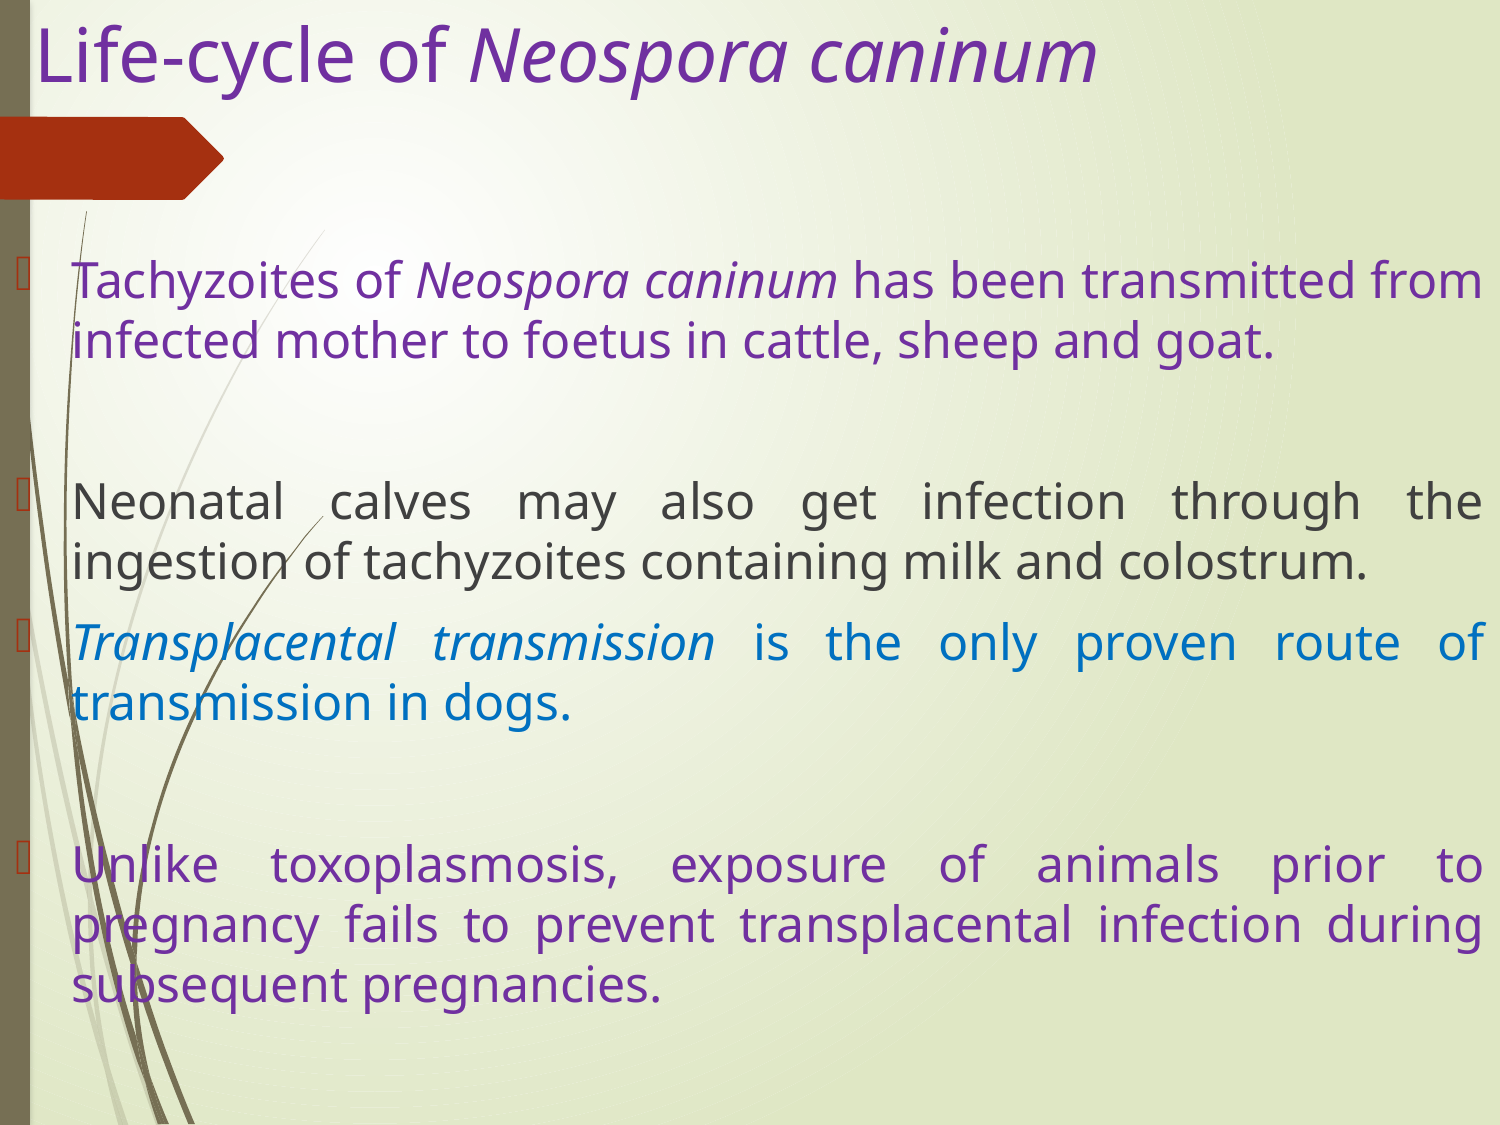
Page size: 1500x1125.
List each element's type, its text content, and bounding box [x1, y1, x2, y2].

list Tachyzoites of Neospora caninum has been transmitted from infected mother to foetus in cattle, sheep and goat. Neonatal calves may also get infection through the ingestion of tachyzoites containing milk and colostrum. Transplacental transmission is the only proven route of transmission in dogs. Unlike toxoplasmosis, exposure of animals prior to pregnancy fails to prevent transplacental infection during subsequent pregnancies. [0, 174, 1500, 1125]
title Life-cycle of Neospora caninum [0, 0, 1500, 150]
